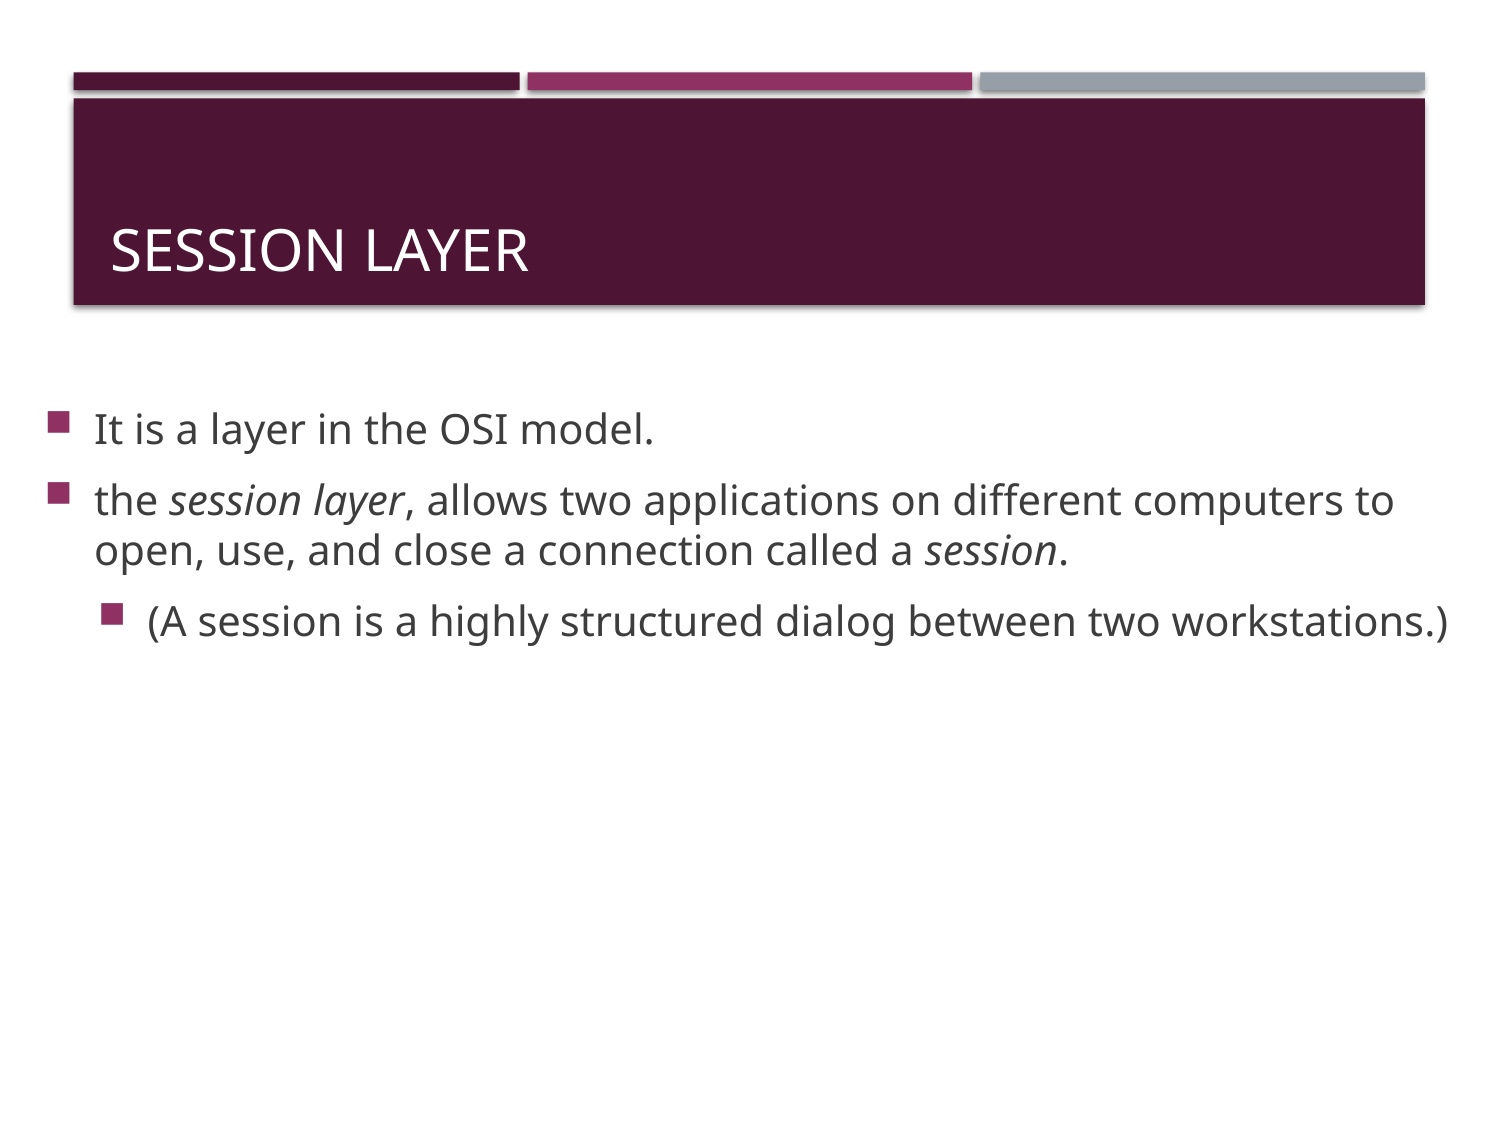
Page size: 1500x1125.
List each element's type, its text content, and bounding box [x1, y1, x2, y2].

list It is a layer in the OSI model. the session layer, allows two applications on different computers to open, use, and close a connection called a session. (A session is a highly structured dialog between two workstations.) [29, 326, 1473, 943]
title Session Layer [95, 112, 1406, 291]
